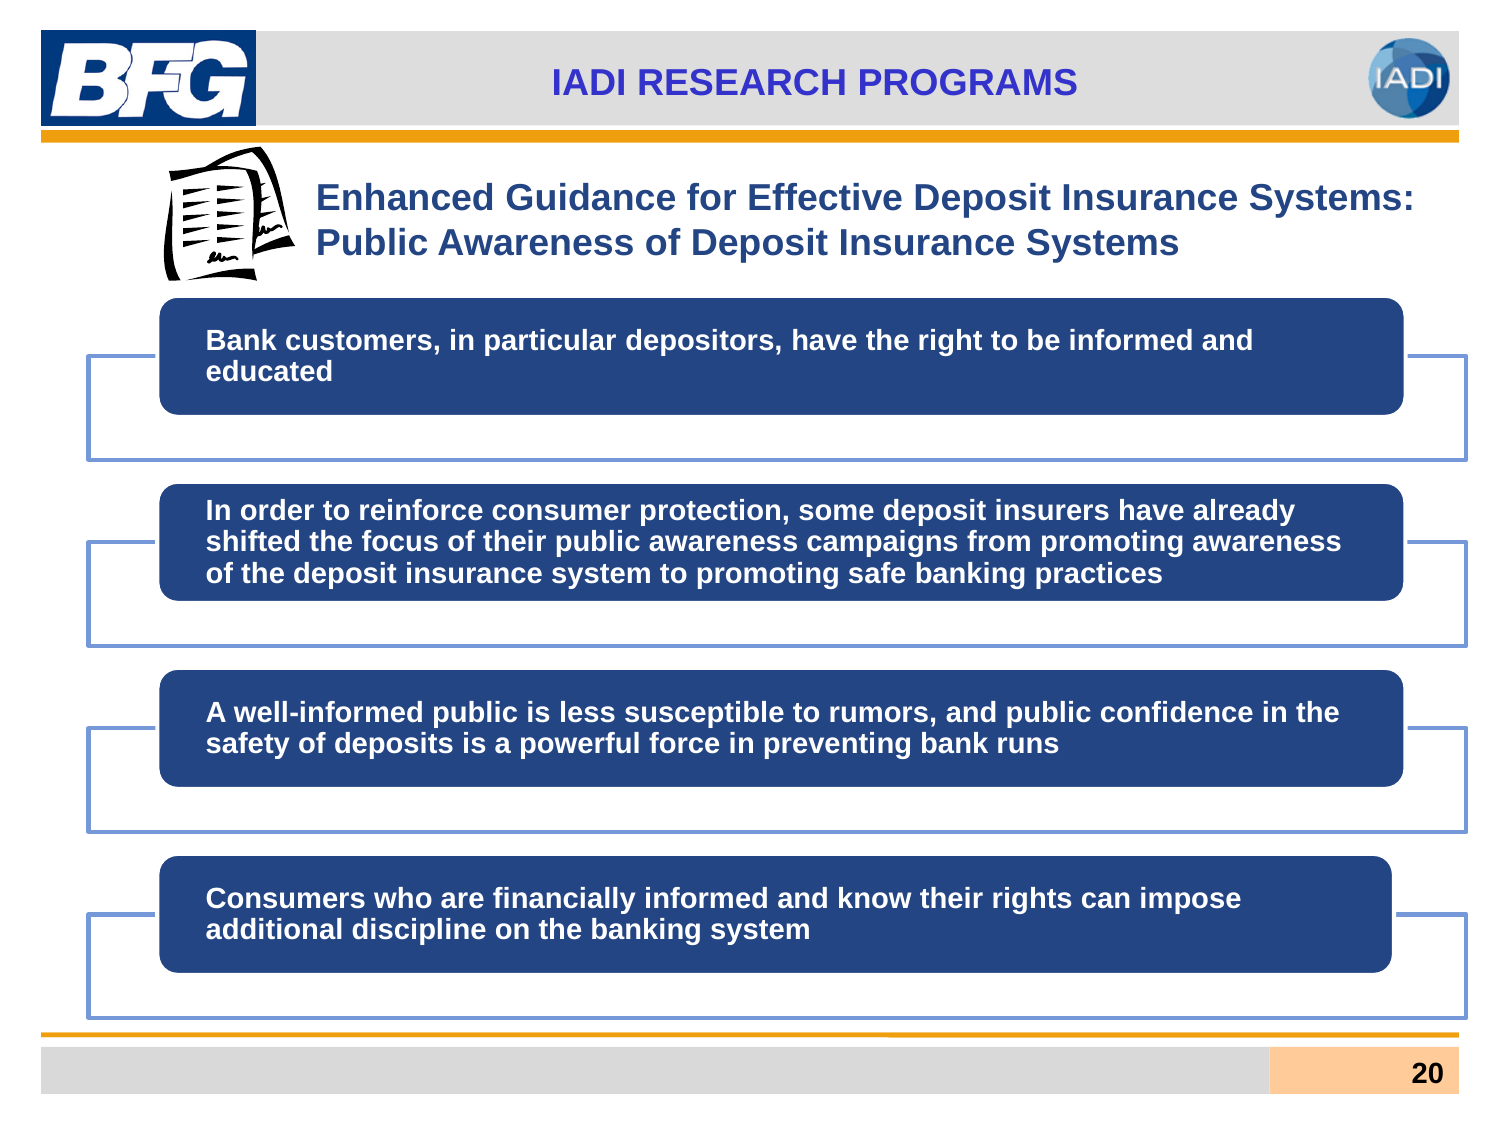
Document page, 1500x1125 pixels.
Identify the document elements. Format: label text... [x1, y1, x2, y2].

picture [156, 146, 296, 281]
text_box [88, 290, 1467, 1023]
text_box Enhanced Guidance for Effective Deposit Insurance Systems: Public Awareness of Deposit Insurance Systems [301, 165, 1436, 271]
picture [41, 30, 256, 126]
picture [1367, 38, 1451, 119]
text_box IADI research programs [265, 50, 1365, 110]
